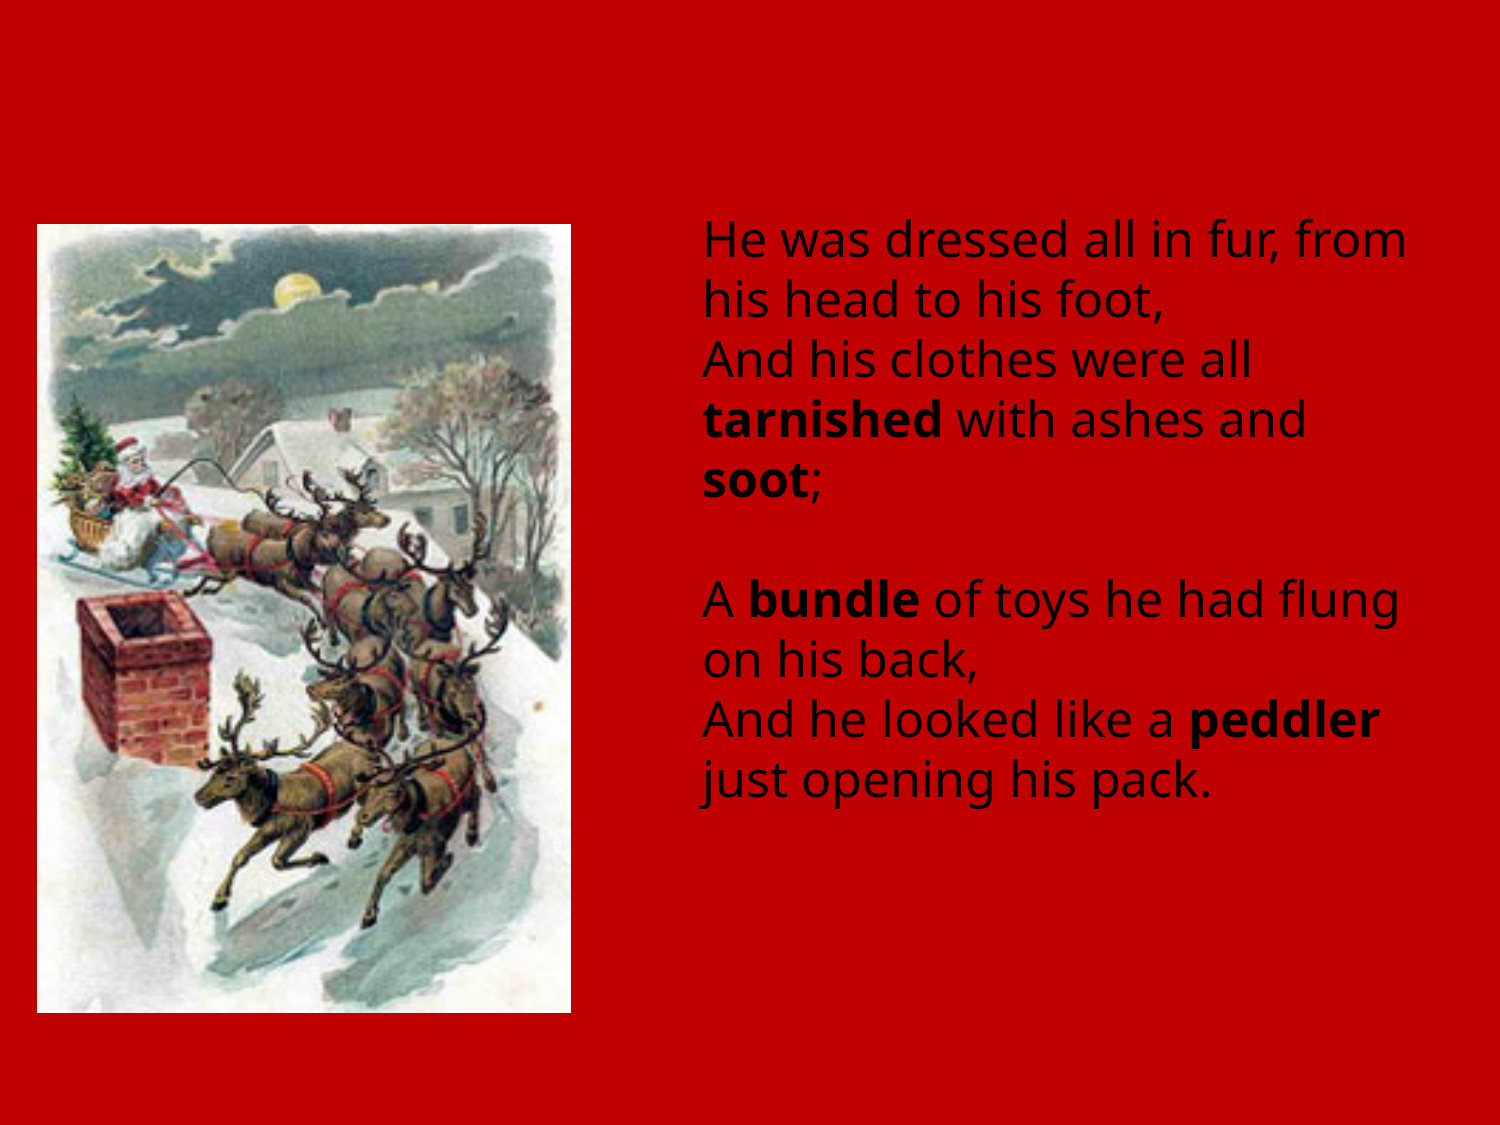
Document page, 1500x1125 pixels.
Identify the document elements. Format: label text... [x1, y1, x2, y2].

picture [37, 224, 571, 1013]
text_box He was dressed all in fur, from his head to his foot, And his clothes were all tarnished with ashes and soot; A bundle of toys he had flung on his back, And he looked like a peddler just opening his pack. [687, 199, 1438, 955]
